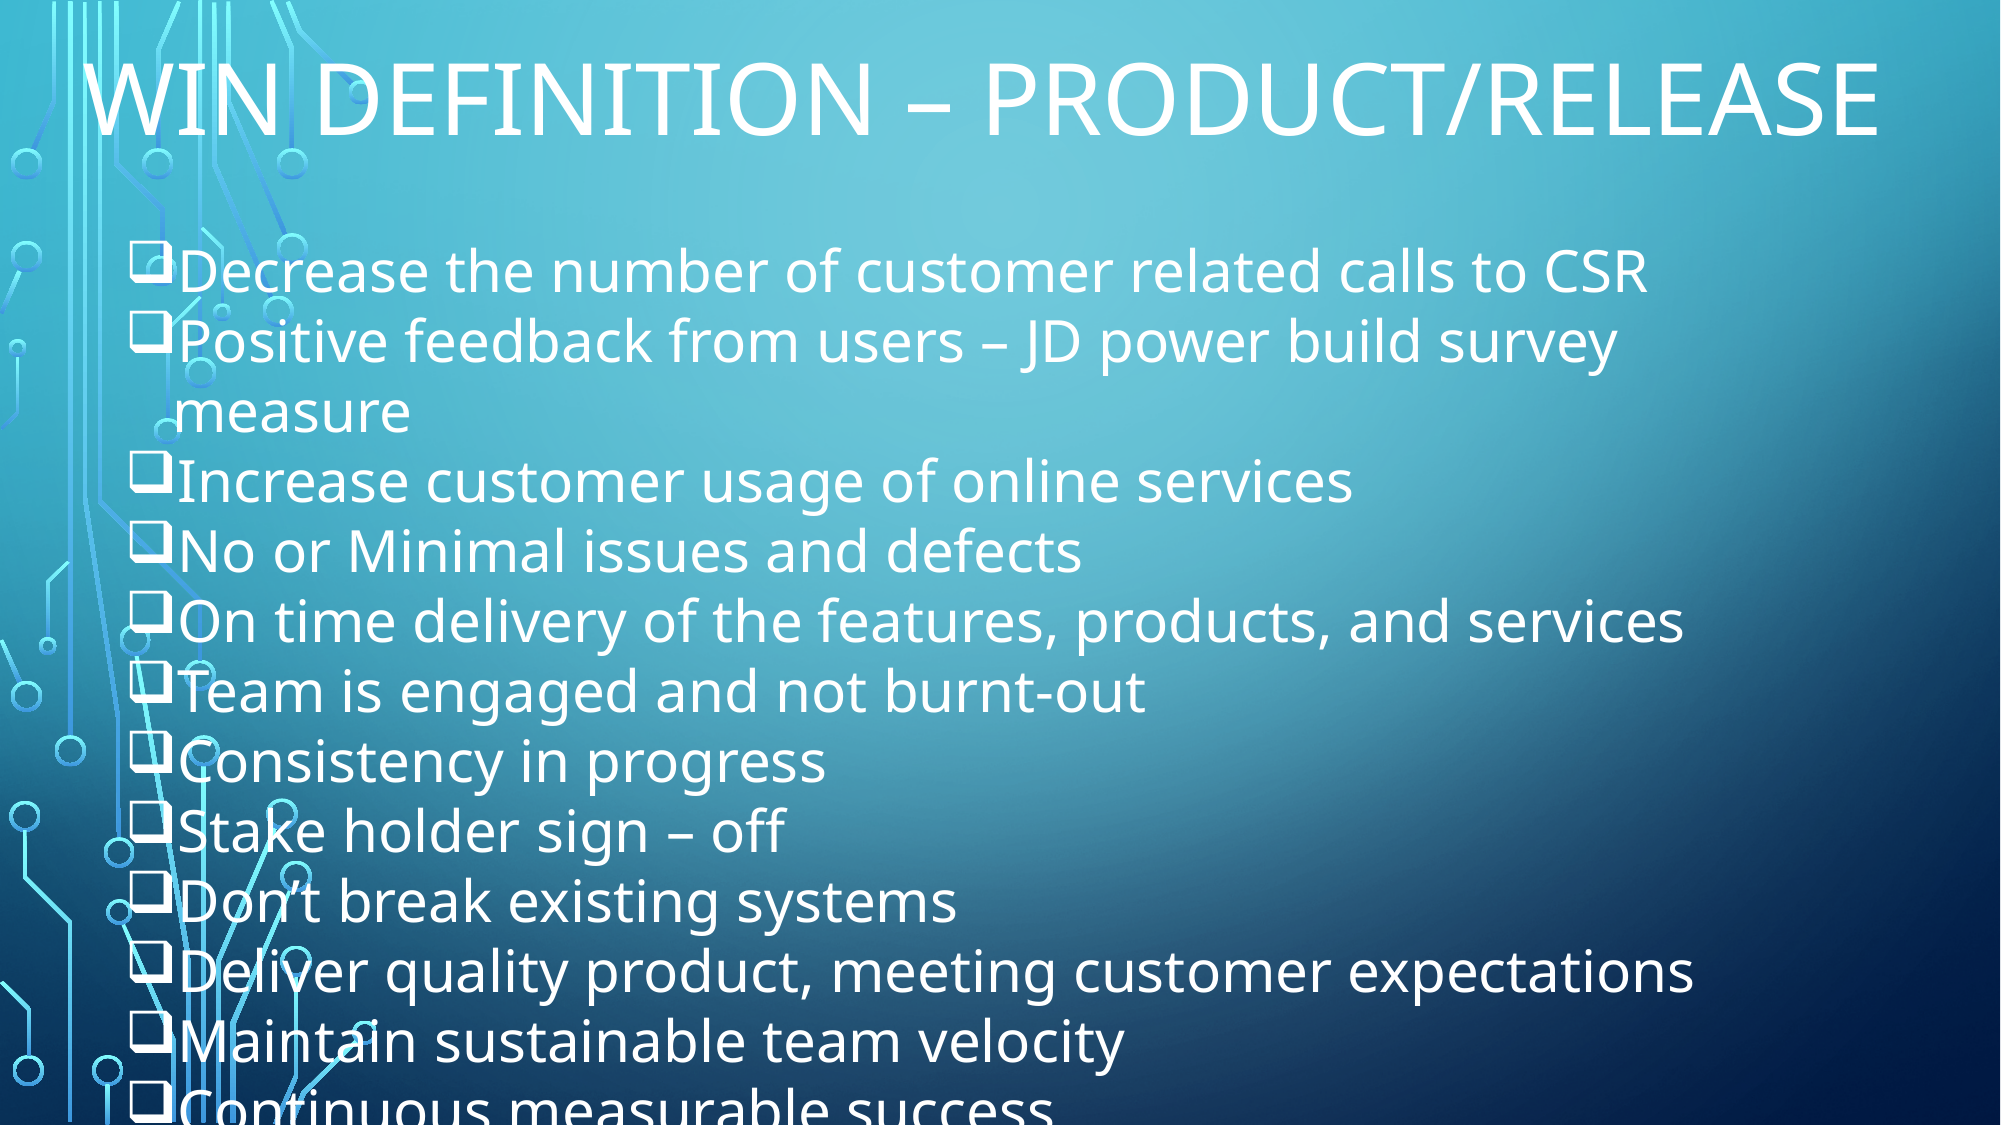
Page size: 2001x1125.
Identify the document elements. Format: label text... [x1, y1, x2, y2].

title Win definition – product/release [0, 39, 1967, 165]
text_box Decrease the number of customer related calls to CSR Positive feedback from users – JD power build survey measure Increase customer usage of online services No or Minimal issues and defects On time delivery of the features, products, and services Team is engaged and not burnt-out Consistency in progress Stake holder sign – off Don’t break existing systems Deliver quality product, meeting customer expectations Maintain sustainable team velocity Continuous measurable success [110, 227, 1857, 1125]
